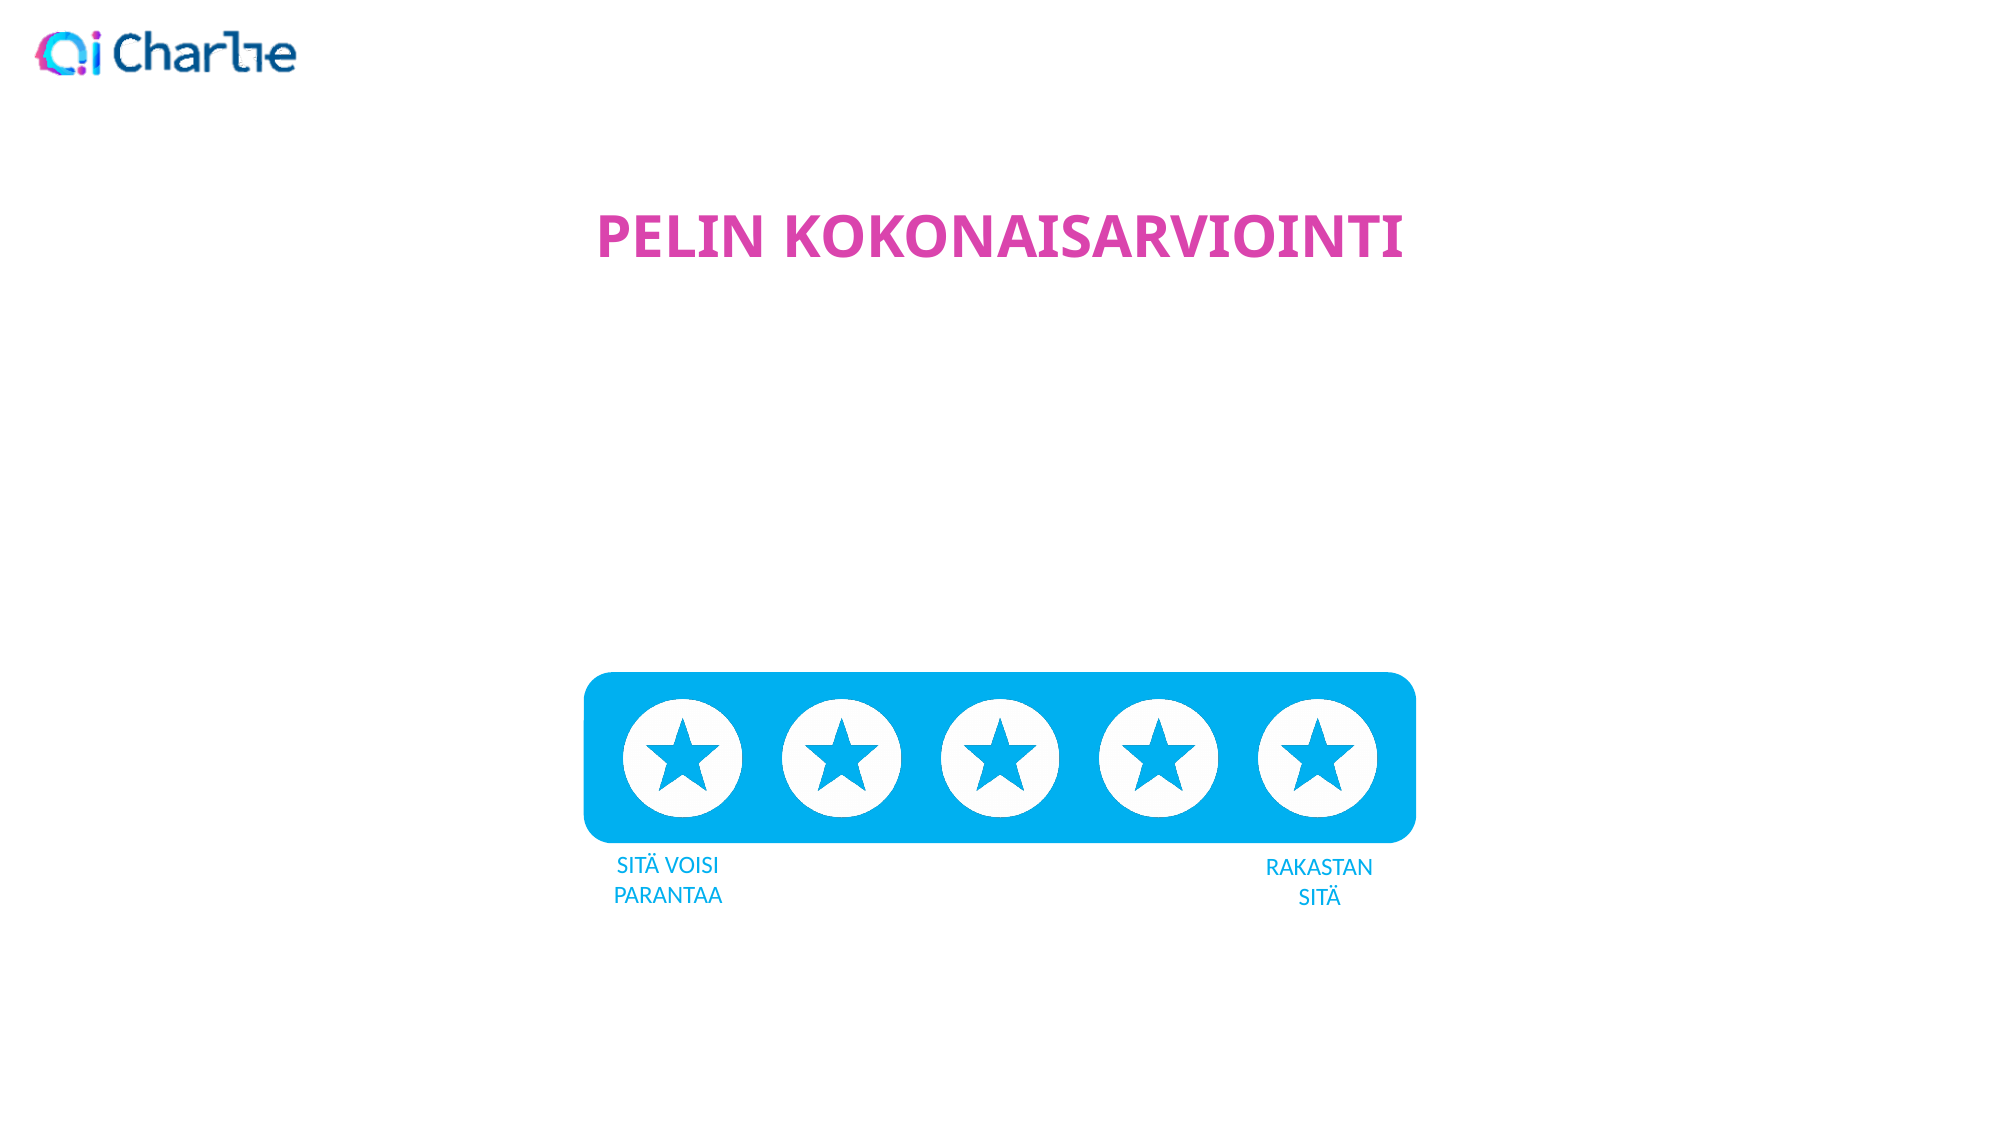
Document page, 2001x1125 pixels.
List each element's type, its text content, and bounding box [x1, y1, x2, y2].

text_box SITÄ VOISI PARANTAA [578, 840, 758, 916]
picture [942, 700, 1059, 817]
picture [1259, 700, 1377, 817]
text_box [758, 838, 1248, 844]
picture [783, 700, 901, 817]
text_box [583, 672, 1417, 843]
picture [624, 700, 742, 817]
picture [1100, 700, 1218, 817]
text_box RAKASTAN SITÄ [1230, 843, 1409, 919]
picture [107, 27, 303, 79]
text_box PELIN KOKONAISARVIOINTI [0, 192, 2000, 347]
picture [33, 28, 104, 76]
